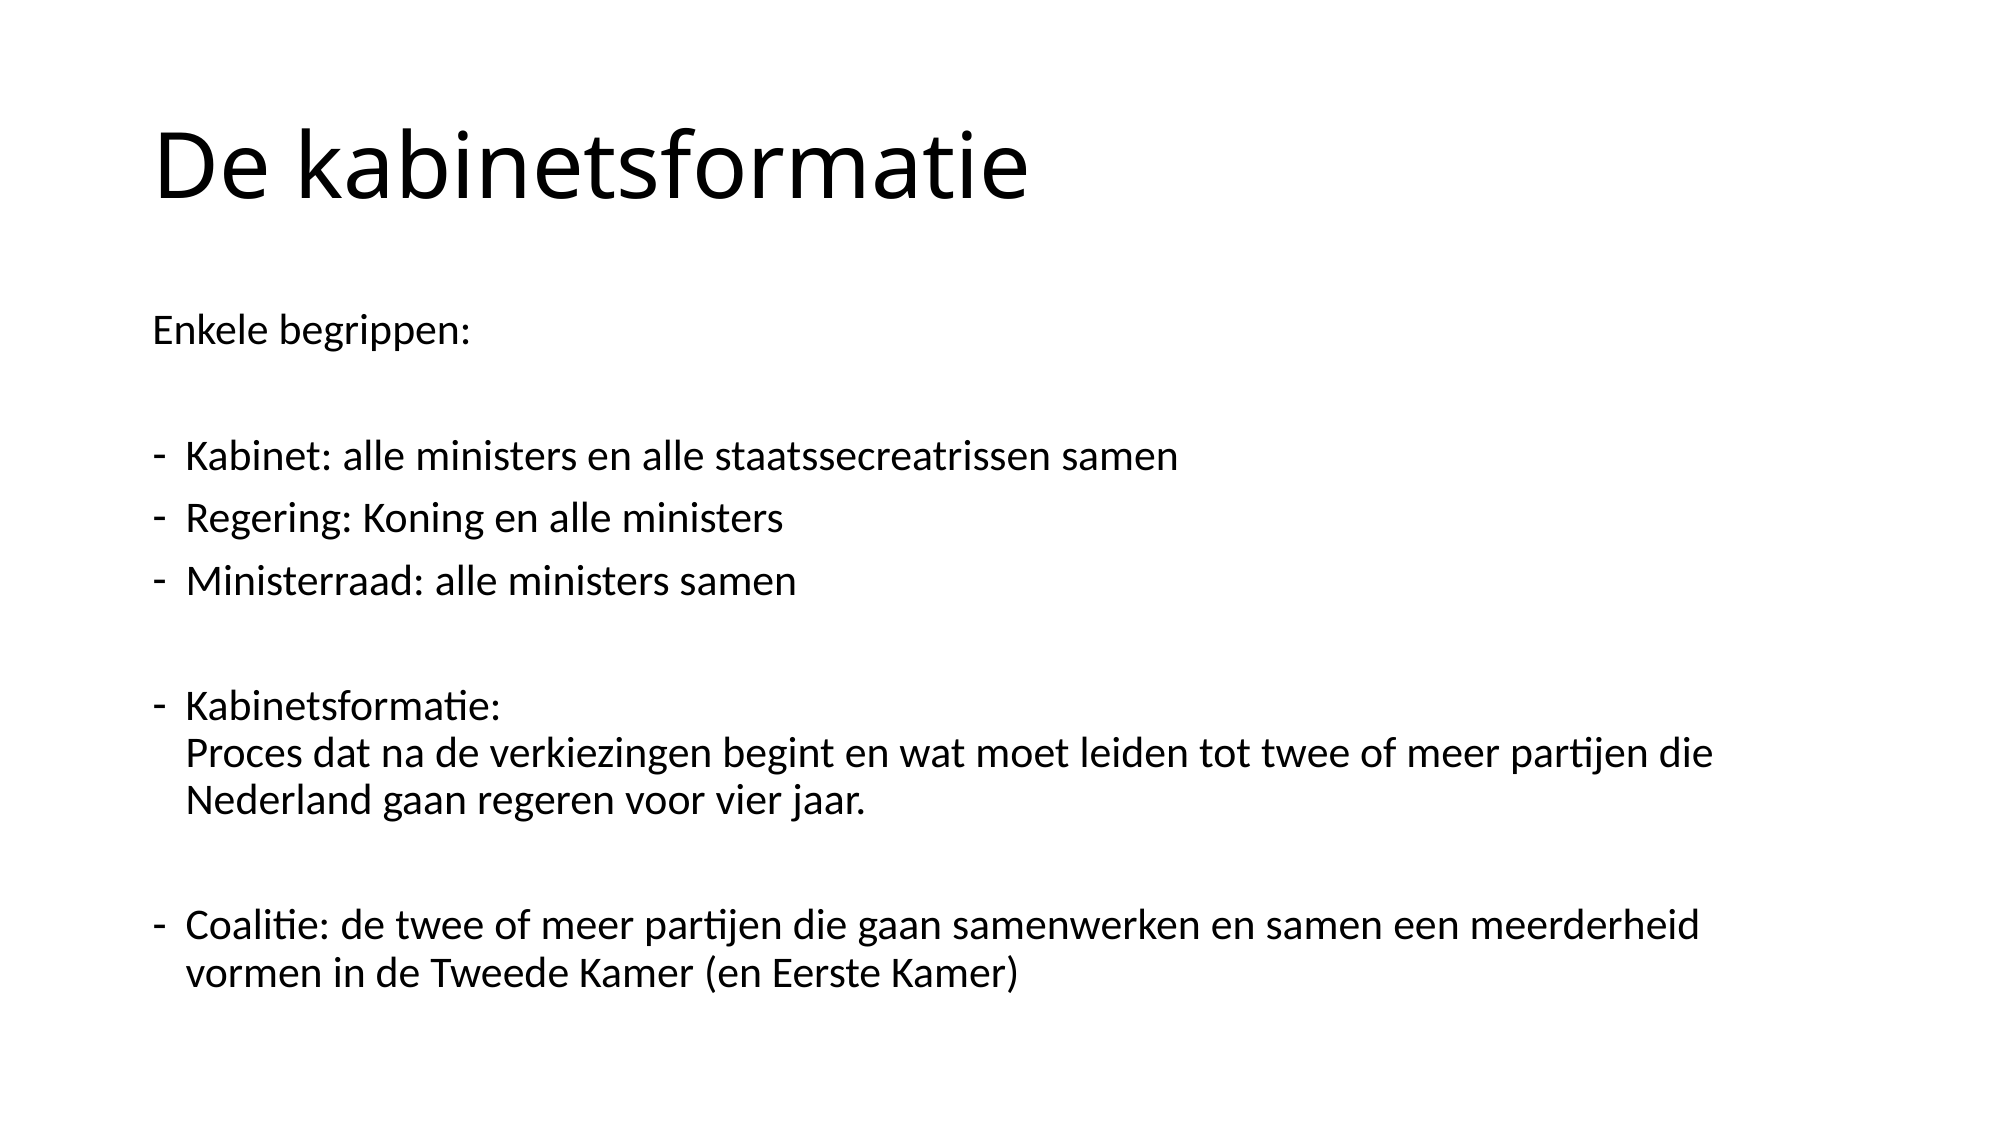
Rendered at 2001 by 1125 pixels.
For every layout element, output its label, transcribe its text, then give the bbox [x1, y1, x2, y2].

title De kabinetsformatie [137, 59, 1863, 278]
list Enkele begrippen: Kabinet: alle ministers en alle staatssecreatrissen samen Regering: Koning en alle ministers Ministerraad: alle ministers samen Kabinetsformatie: Proces dat na de verkiezingen begint en wat moet leiden tot twee of meer partijen die Nederland gaan regeren voor vier jaar. Coalitie: de twee of meer partijen die gaan samenwerken en samen een meerderheid vormen in de Tweede Kamer (en Eerste Kamer) [137, 299, 1863, 1014]
